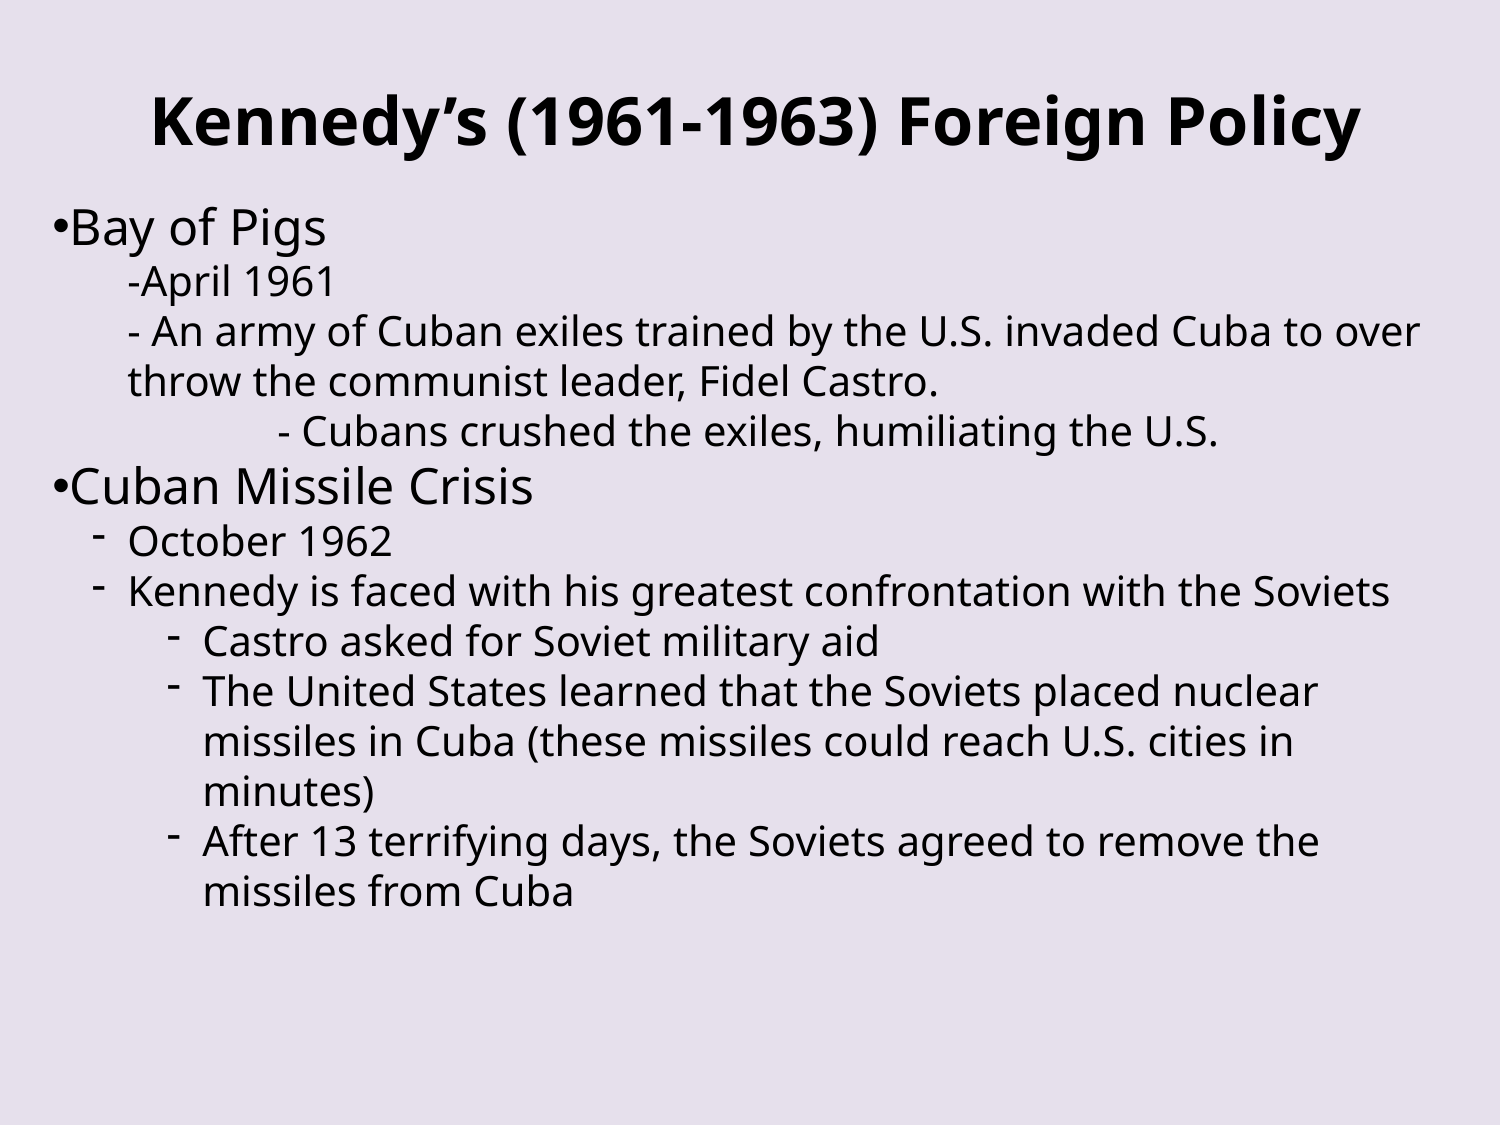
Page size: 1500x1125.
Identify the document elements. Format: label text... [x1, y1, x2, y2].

text_box Bay of Pigs -April 1961 - An army of Cuban exiles trained by the U.S. invaded Cuba to over throw the communist leader, Fidel Castro. - Cubans crushed the exiles, humiliating the U.S. Cuban Missile Crisis October 1962 Kennedy is faced with his greatest confrontation with the Soviets Castro asked for Soviet military aid The United States learned that the Soviets placed nuclear missiles in Cuba (these missiles could reach U.S. cities in minutes) After 13 terrifying days, the Soviets agreed to remove the missiles from Cuba [37, 187, 1475, 973]
title Kennedy’s (1961-1963) Foreign Policy [75, 37, 1438, 187]
